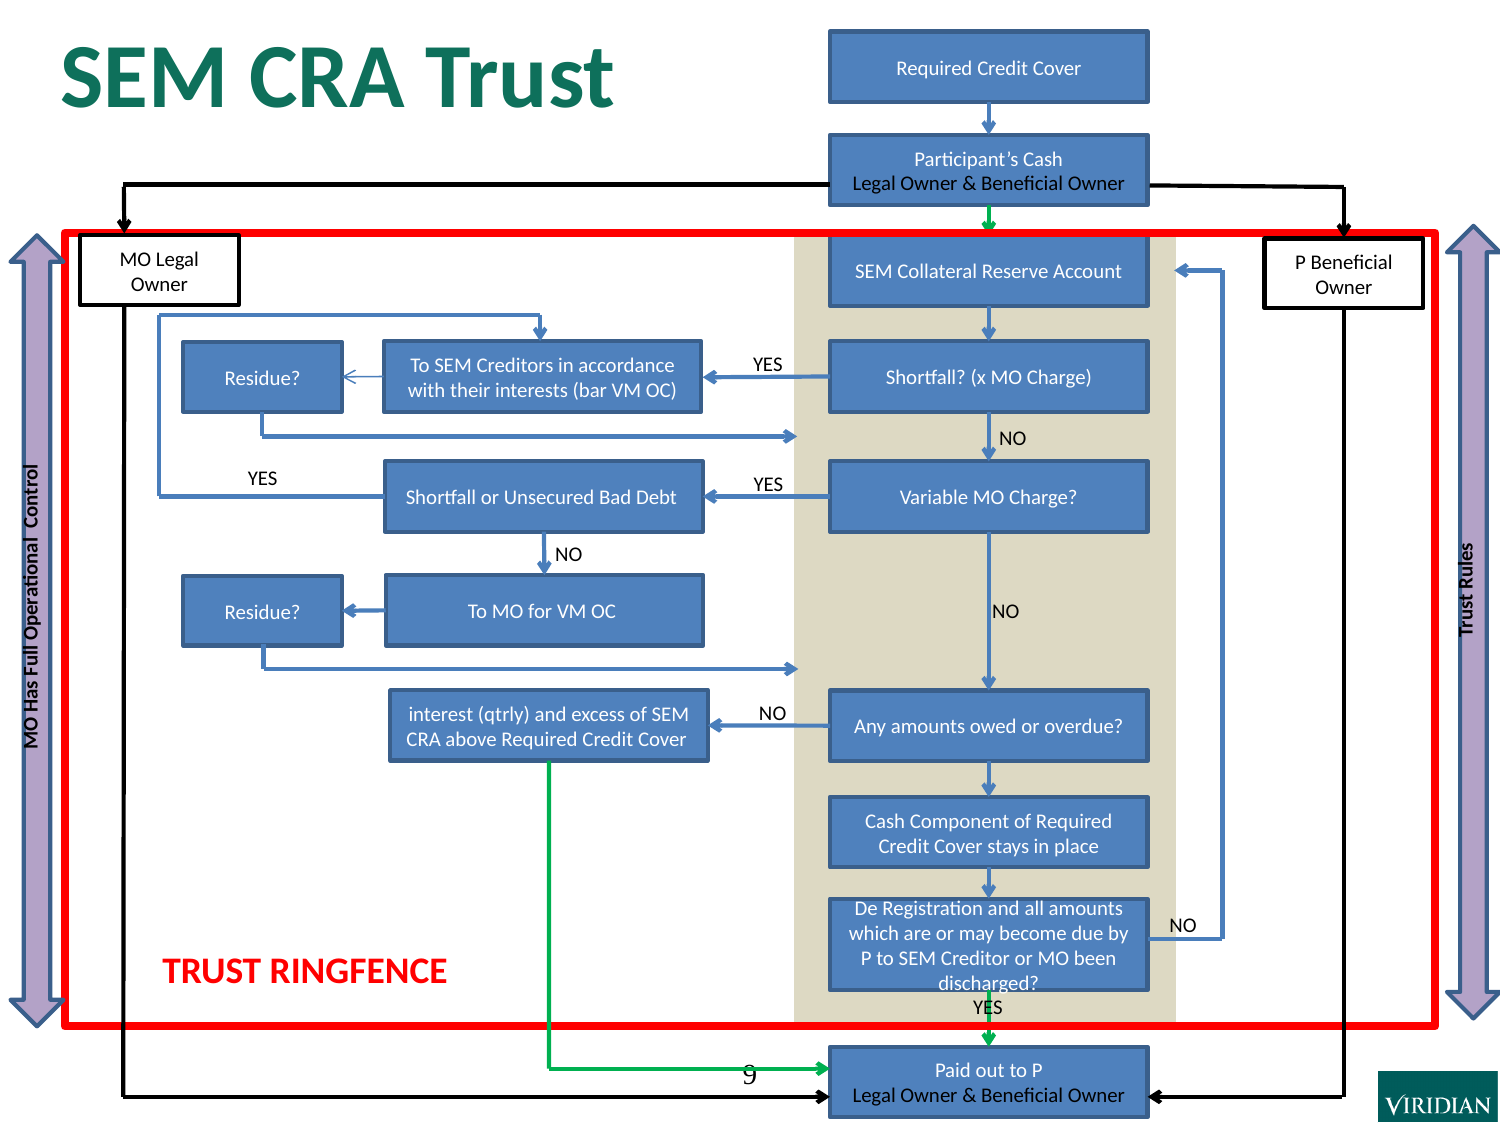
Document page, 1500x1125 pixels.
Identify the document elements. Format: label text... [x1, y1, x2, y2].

text_box MO Has Full Operational Control [9, 445, 65, 765]
text_box YES [233, 456, 295, 495]
text_box Participant’s Cash Legal Owner & Beneficial Owner [828, 133, 1150, 207]
text_box Paid out to P Legal Owner & Beneficial Owner [828, 1045, 1150, 1119]
text_box YES [738, 463, 800, 495]
text_box Residue? [181, 574, 344, 648]
text_box Required Credit Cover [828, 29, 1150, 104]
text_box NO [744, 692, 806, 723]
text_box [1444, 223, 1500, 456]
text_box [8, 233, 66, 445]
text_box NO [1154, 903, 1216, 938]
text_box Residue? [181, 340, 344, 414]
text_box P Beneficial Owner [1262, 236, 1425, 310]
text_box NO [977, 590, 984, 630]
text_box To SEM Creditors in accordance with their interests (bar VM OC) [382, 339, 703, 414]
text_box [1444, 724, 1500, 1021]
text_box [63, 231, 119, 1028]
footer 9 [512, 1042, 988, 1103]
text_box [127, 231, 1342, 1028]
text_box [1346, 231, 1437, 1028]
text_box NO [991, 416, 1046, 457]
text_box MO Legal Owner [78, 233, 241, 307]
text_box NO [993, 590, 1039, 630]
text_box NO [545, 533, 602, 573]
text_box Shortfall or Unsecured Bad Debt [383, 459, 705, 534]
text_box Trust Rules [1444, 456, 1500, 724]
text_box To MO for VM OC [384, 573, 705, 648]
text_box SEM CRA Trust [46, 8, 755, 134]
text_box YES [958, 985, 1020, 1026]
text_box TRUST RINGFENCE [147, 938, 530, 999]
text_box [8, 765, 66, 1029]
text_box YES [738, 343, 800, 374]
text_box interest (qtrly) and excess of SEM CRA above Required Credit Cover [388, 688, 710, 763]
picture [1375, 1068, 1500, 1125]
